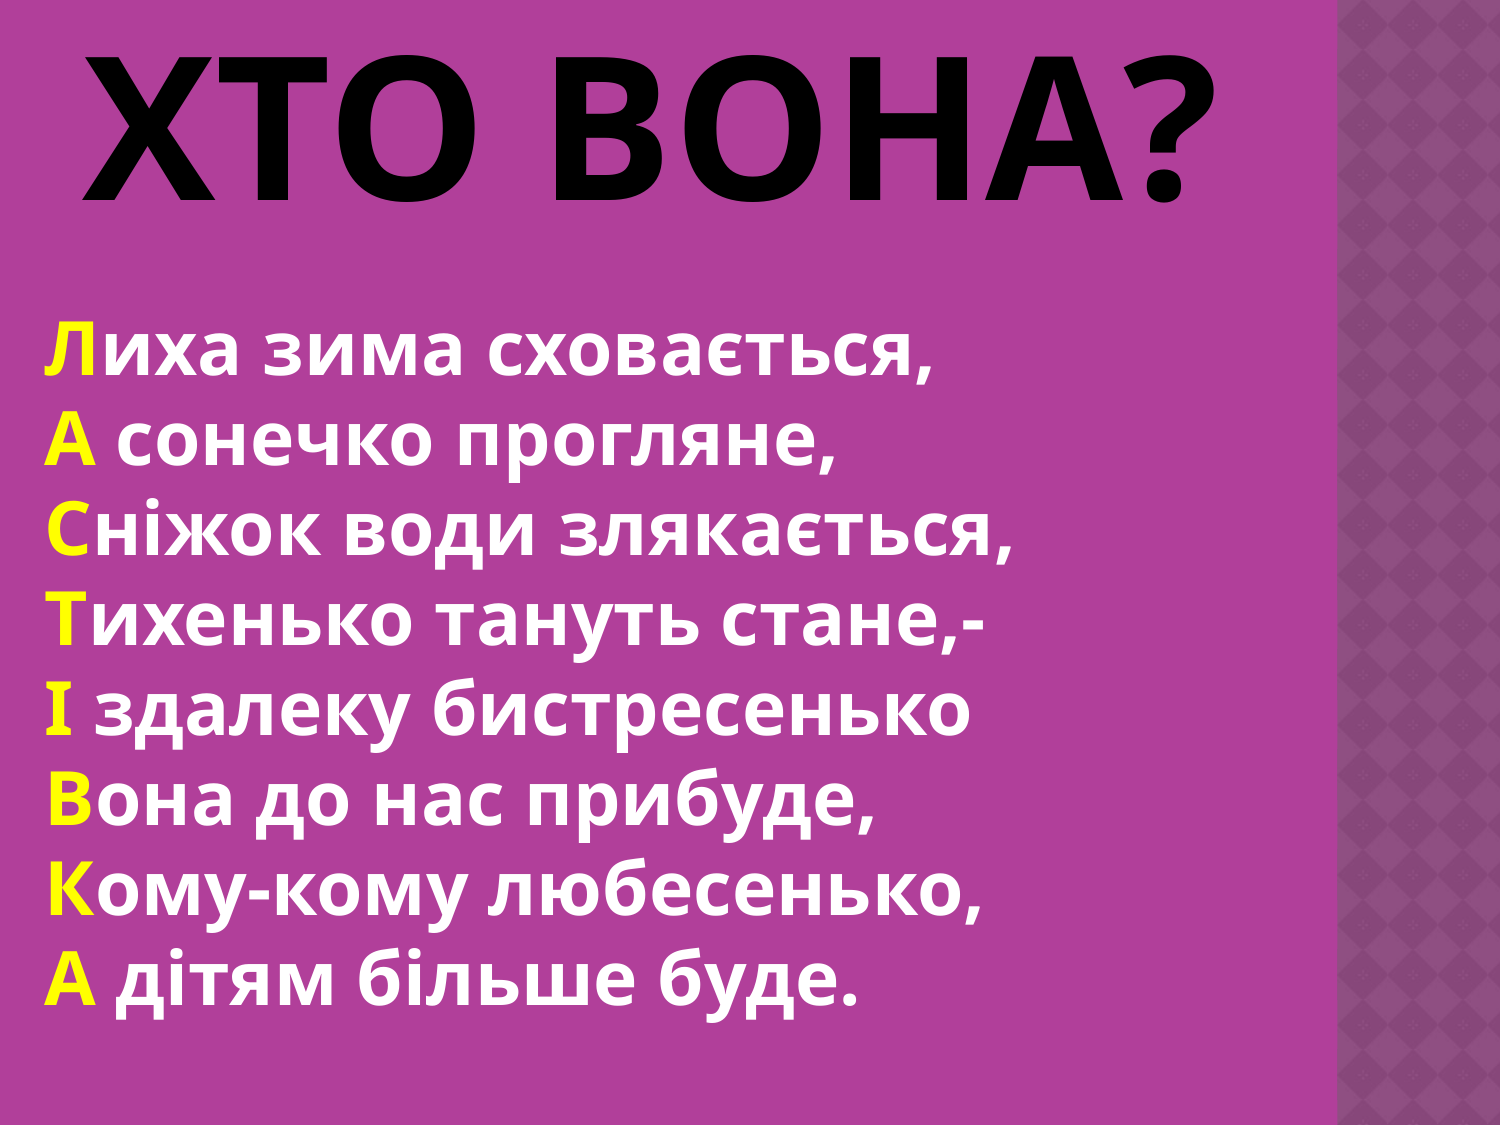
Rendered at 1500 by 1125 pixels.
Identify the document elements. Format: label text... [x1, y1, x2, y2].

text_box Лиха зима сховається, А сонечко прогляне, Сніжок води злякається, Тихенько тануть стане,- І здалеку бистресенько Вона до нас прибуде, Кому-кому любесенько, А дітям більше буде. [29, 292, 1032, 1028]
title Хто вона? [75, 52, 1263, 240]
